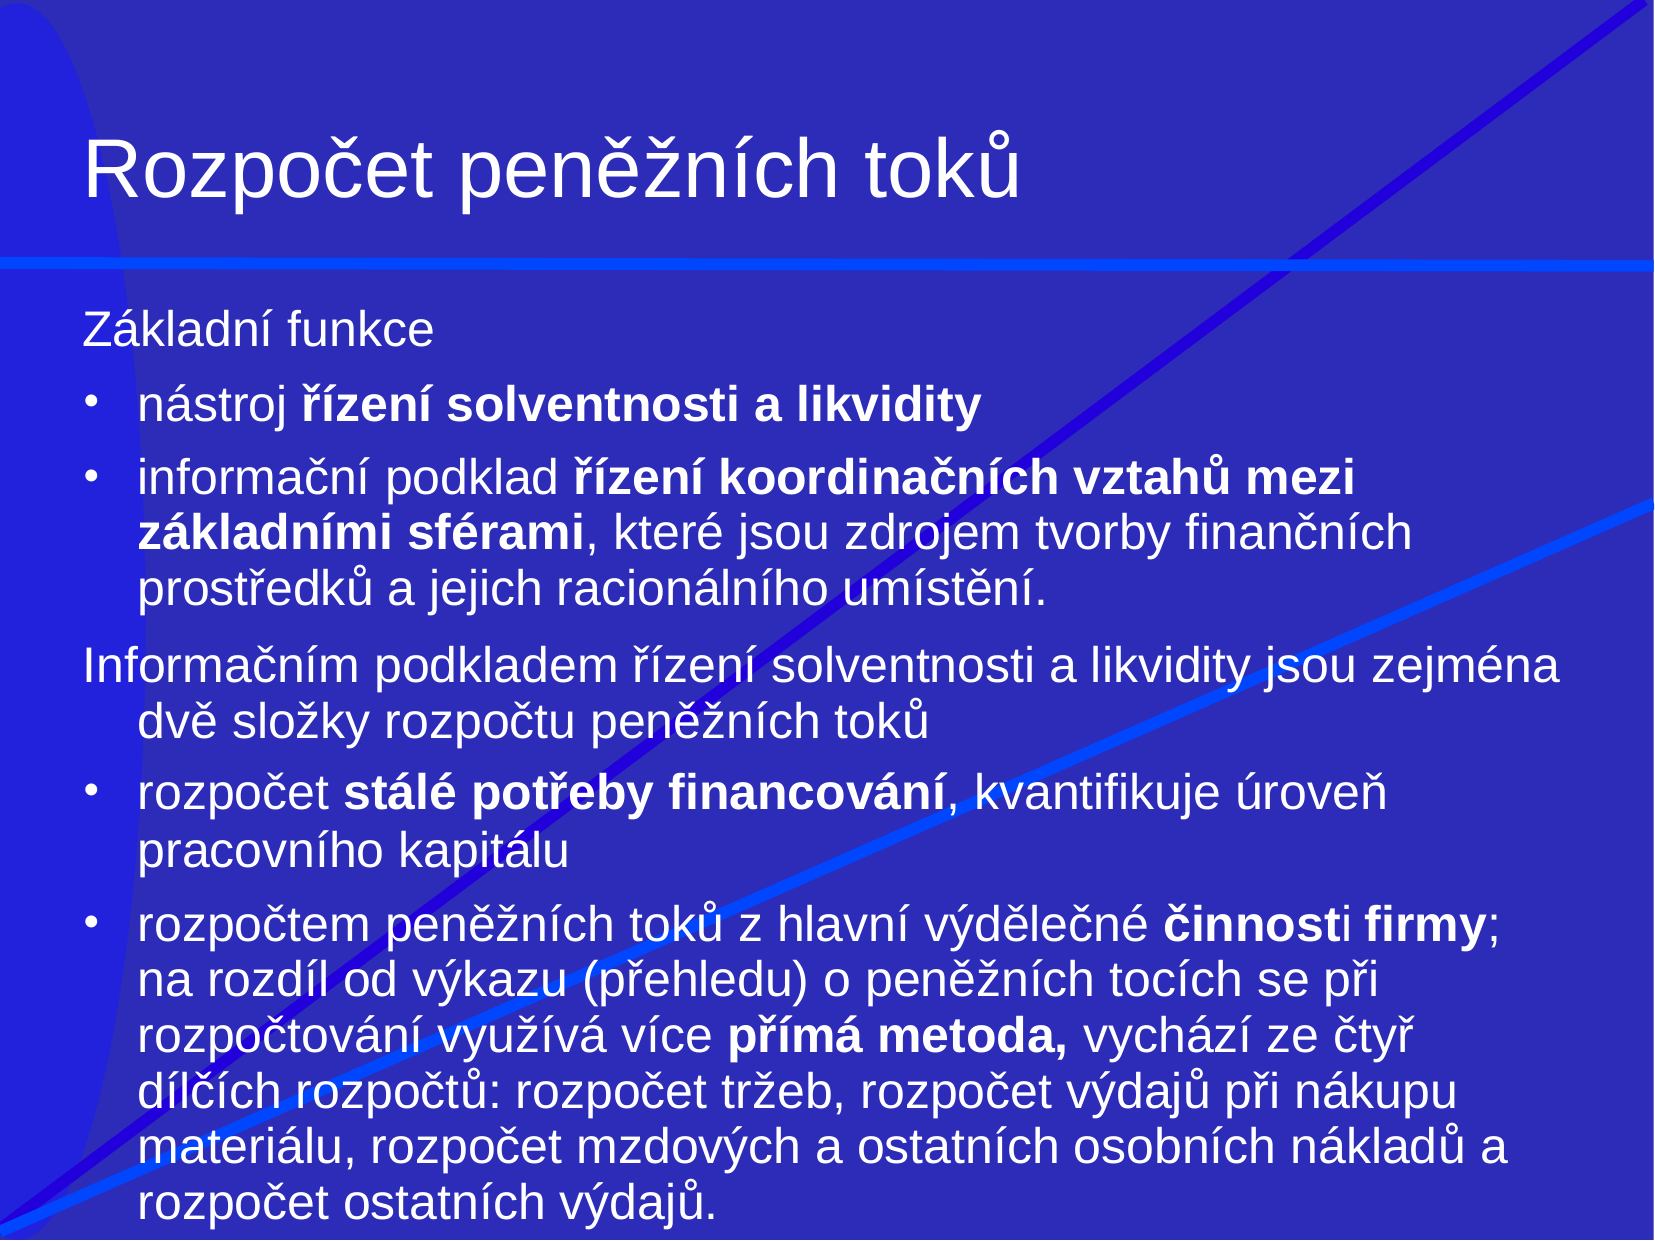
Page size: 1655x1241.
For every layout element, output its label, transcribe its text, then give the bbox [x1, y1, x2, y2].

text_box Základní funkce nástroj řízení solventnosti a likvidity informační podklad řízení koordinačních vztahů mezi základními sférami, které jsou zdrojem tvorby finančních prostředků a jejich racionálního umístění. Informačním podkladem řízení solventnosti a likvidity jsou zejména dvě složky rozpočtu peněžních toků rozpočet stálé potřeby financování, kvantifikuje úroveň pracovního kapitálu rozpočtem peněžních toků z hlavní výdělečné činnosti firmy; na rozdíl od výkazu (přehledu) o peněžních tocích se při rozpočtování využívá více přímá metoda, vychází ze čtyř dílčích rozpočtů: rozpočet tržeb, rozpočet výdajů při nákupu materiálu, rozpočet mzdových a ostatních osobních nákladů a rozpočet ostatních výdajů. [80, 296, 1564, 1232]
title Rozpočet peněžních toků [80, 69, 1574, 321]
